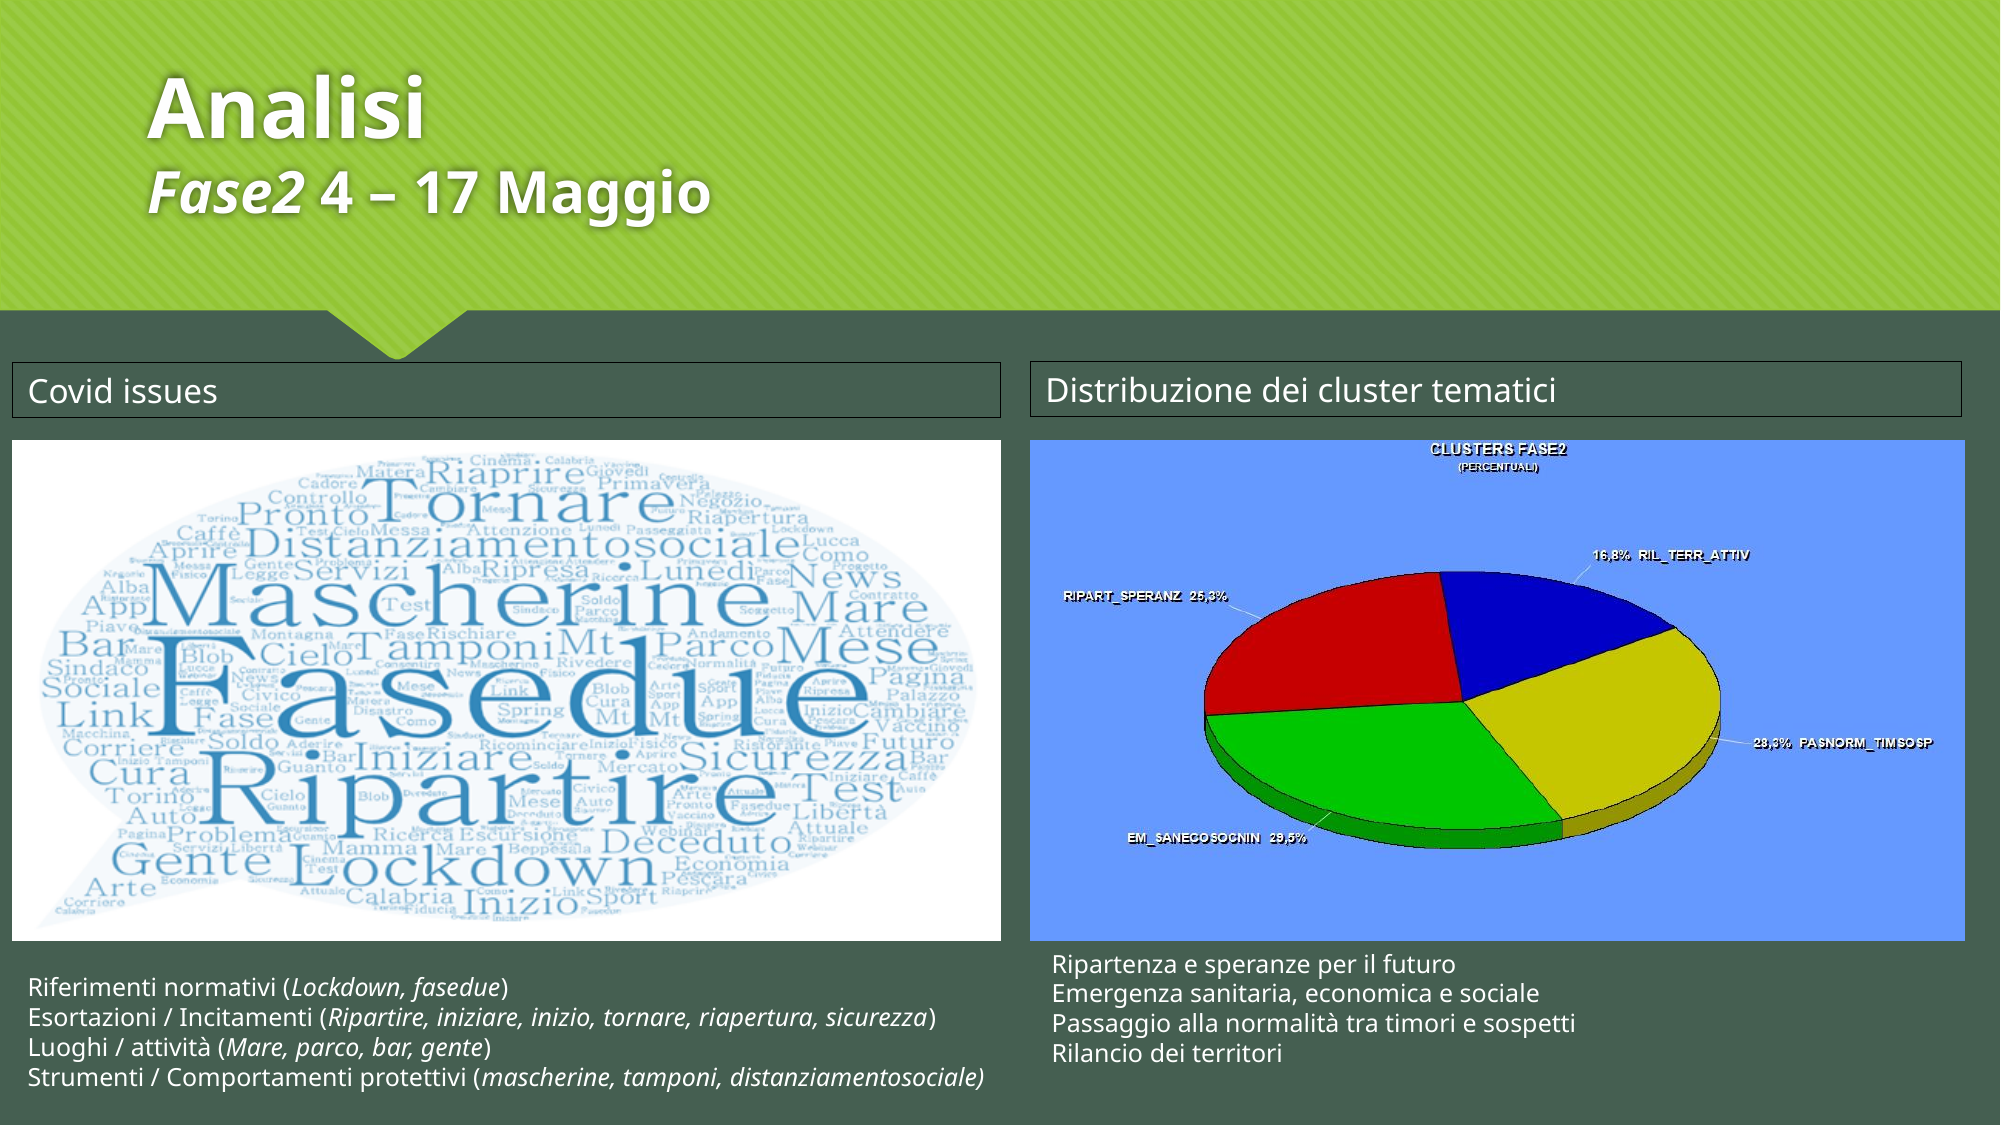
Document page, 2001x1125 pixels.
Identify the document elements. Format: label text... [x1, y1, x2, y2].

text_box Covid issues [12, 362, 1001, 418]
title Analisi Fase2 4 – 17 Maggio [132, 73, 1868, 233]
text_box Ripartenza e speranze per il futuro Emergenza sanitaria, economica e sociale Passaggio alla normalità tra timori e sospetti Rilancio dei territori [1036, 941, 1593, 1106]
picture [12, 440, 1002, 941]
text_box Riferimenti normativi (Lockdown, fasedue) Esortazioni / Incitamenti (Ripartire, iniziare, inizio, tornare, riapertura, sicurezza) Luoghi / attività (Mare, parco, bar, gente) Strumenti / Comportamenti protettivi (mascherine, tamponi, distanziamentosociale) [12, 963, 1001, 1125]
picture [1030, 440, 1965, 941]
text_box Distribuzione dei cluster tematici [1030, 361, 1962, 417]
